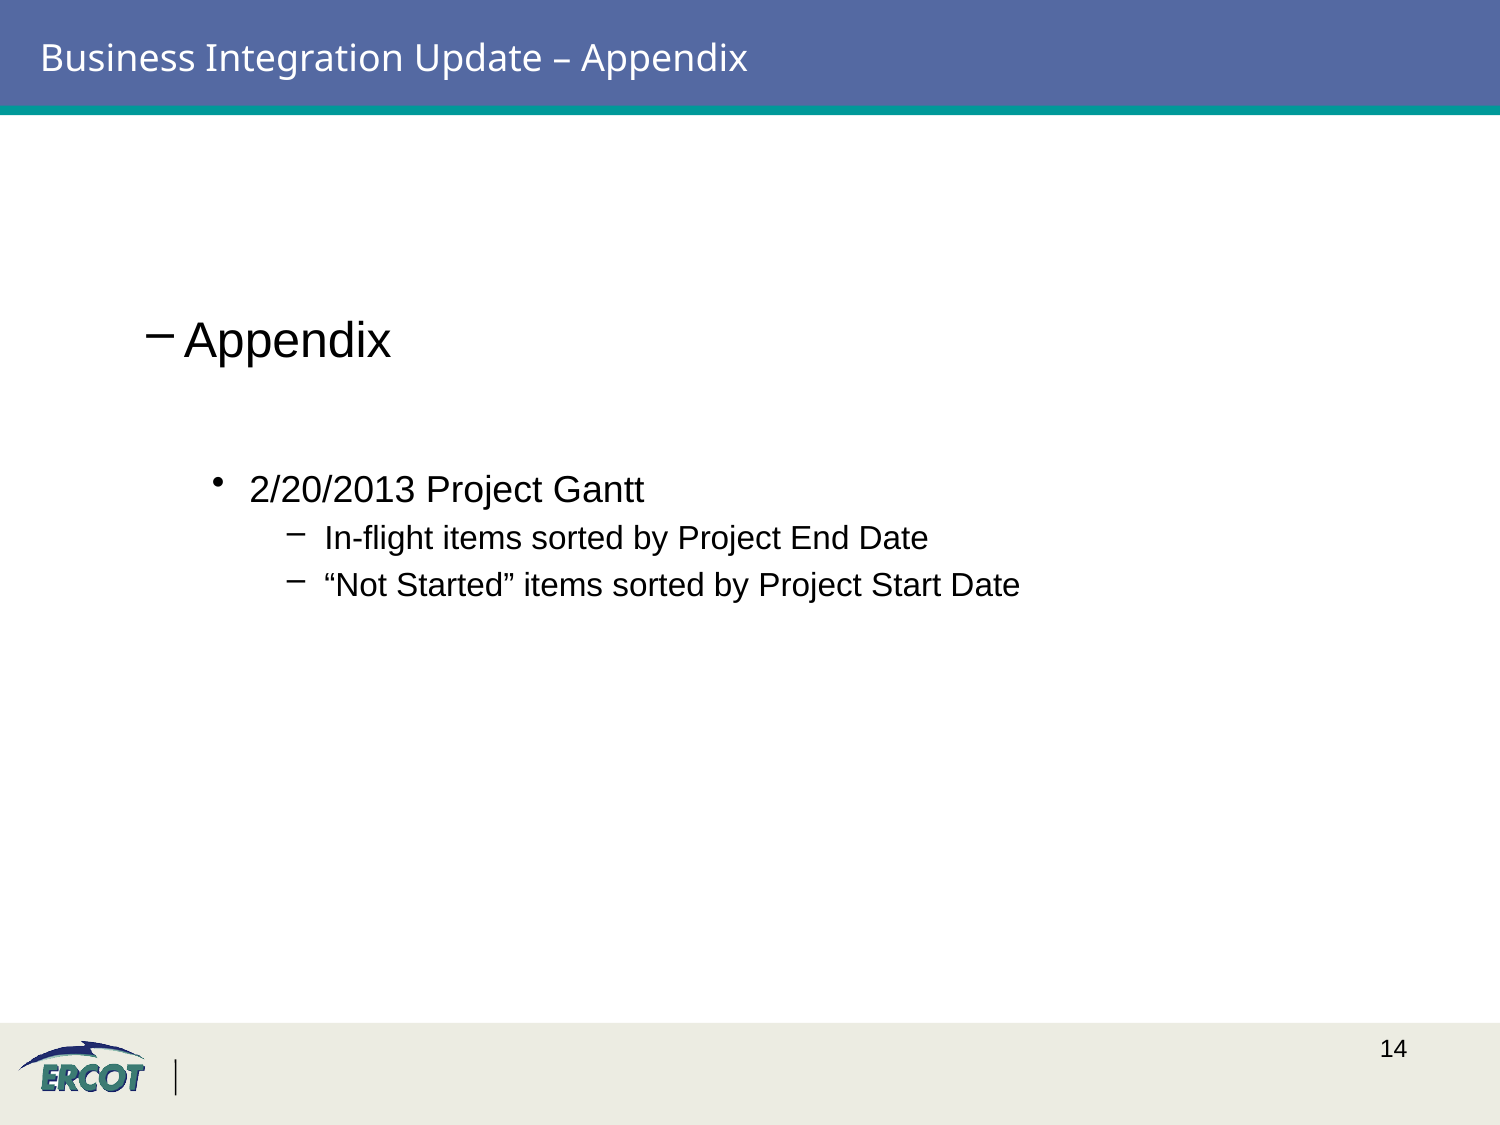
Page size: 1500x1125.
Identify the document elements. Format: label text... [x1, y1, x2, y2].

title Business Integration Update – Appendix [24, 0, 1013, 113]
list Appendix 2/20/2013 Project Gantt In-flight items sorted by Project End Date “Not Started” items sorted by Project Start Date [75, 299, 1425, 1000]
picture [10, 1031, 151, 1111]
